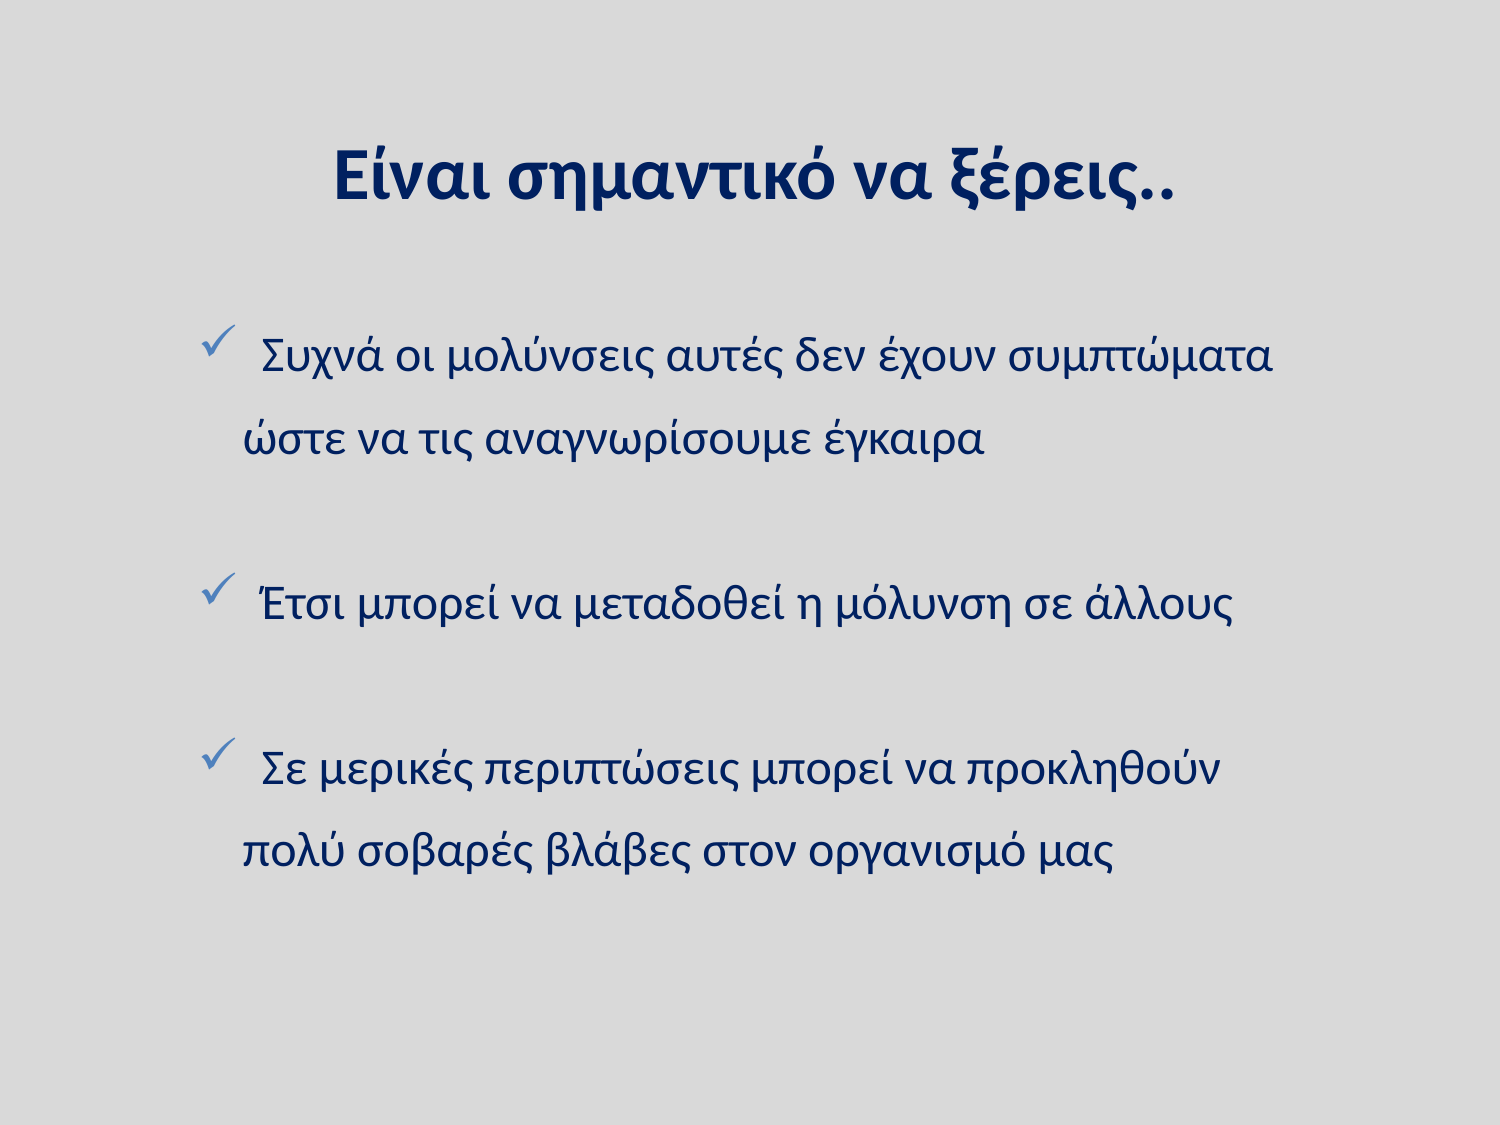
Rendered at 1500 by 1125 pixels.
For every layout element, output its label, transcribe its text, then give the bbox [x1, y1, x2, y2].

text_box Είναι σημαντικό να ξέρεις.. [81, 117, 1430, 317]
text_box Συχνά οι μολύνσεις αυτές δεν έχουν συμπτώματα ώστε να τις αναγνωρίσουμε έγκαιρα Έτσι μπορεί να μεταδοθεί η μόλυνση σε άλλους Σε μερικές περιπτώσεις μπορεί να προκληθούν πολύ σοβαρές βλάβες στον οργανισμό μας [182, 314, 1471, 885]
